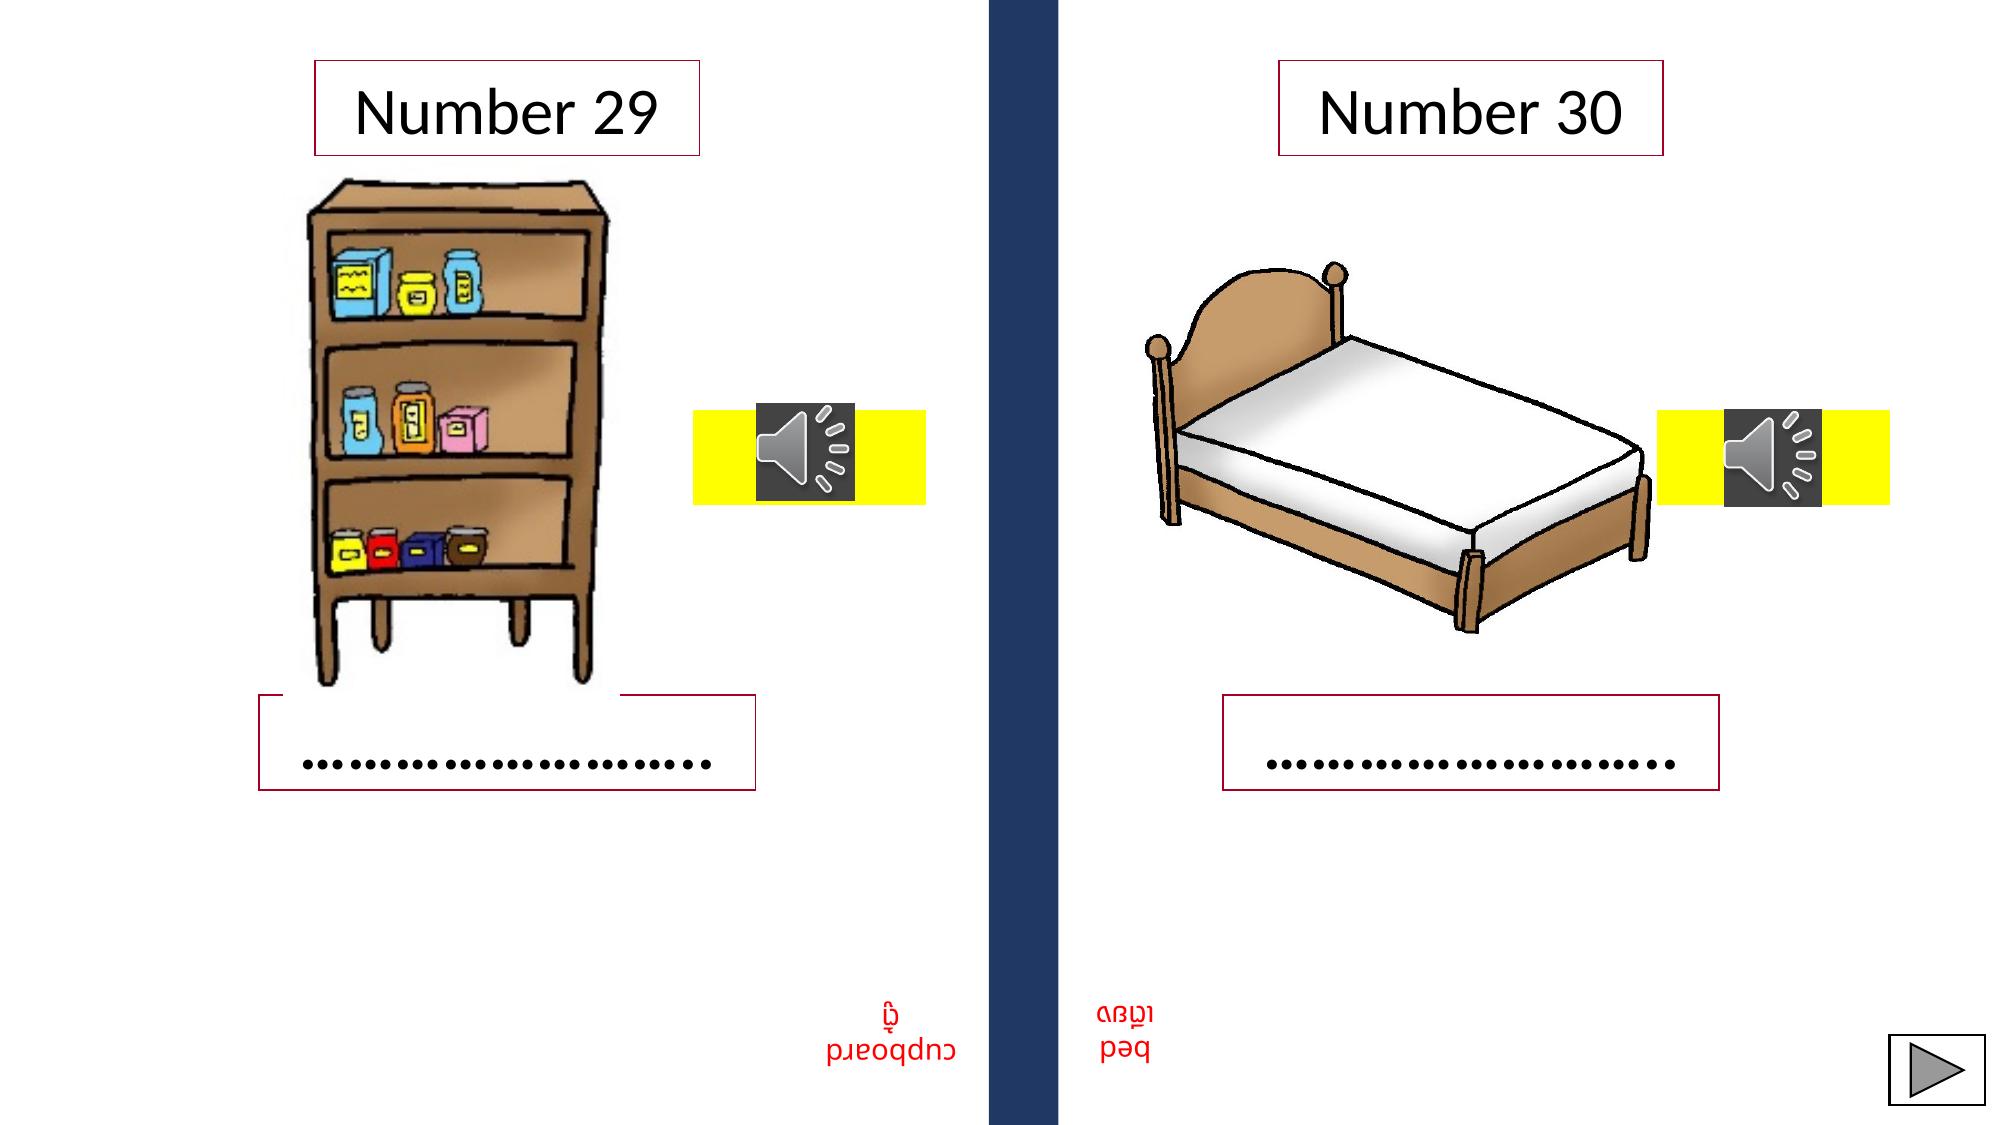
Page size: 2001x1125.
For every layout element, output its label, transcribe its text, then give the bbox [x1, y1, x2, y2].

table_header [1657, 410, 1722, 505]
text_box …………………….. [259, 695, 756, 790]
text_box Number 29 [315, 60, 700, 156]
picture [1722, 408, 1823, 509]
text_box bed เตียง [1073, 993, 1177, 1078]
picture [283, 161, 620, 696]
table_header [1823, 410, 1890, 505]
text_box [1888, 1034, 1986, 1106]
table_header [693, 410, 926, 505]
text_box cupboard ตู้ [809, 996, 973, 1082]
picture [755, 401, 856, 502]
picture [1109, 252, 1657, 652]
text_box [988, 0, 1059, 1125]
text_box …………………….. [1222, 695, 1720, 790]
text_box Number 30 [1278, 60, 1664, 156]
